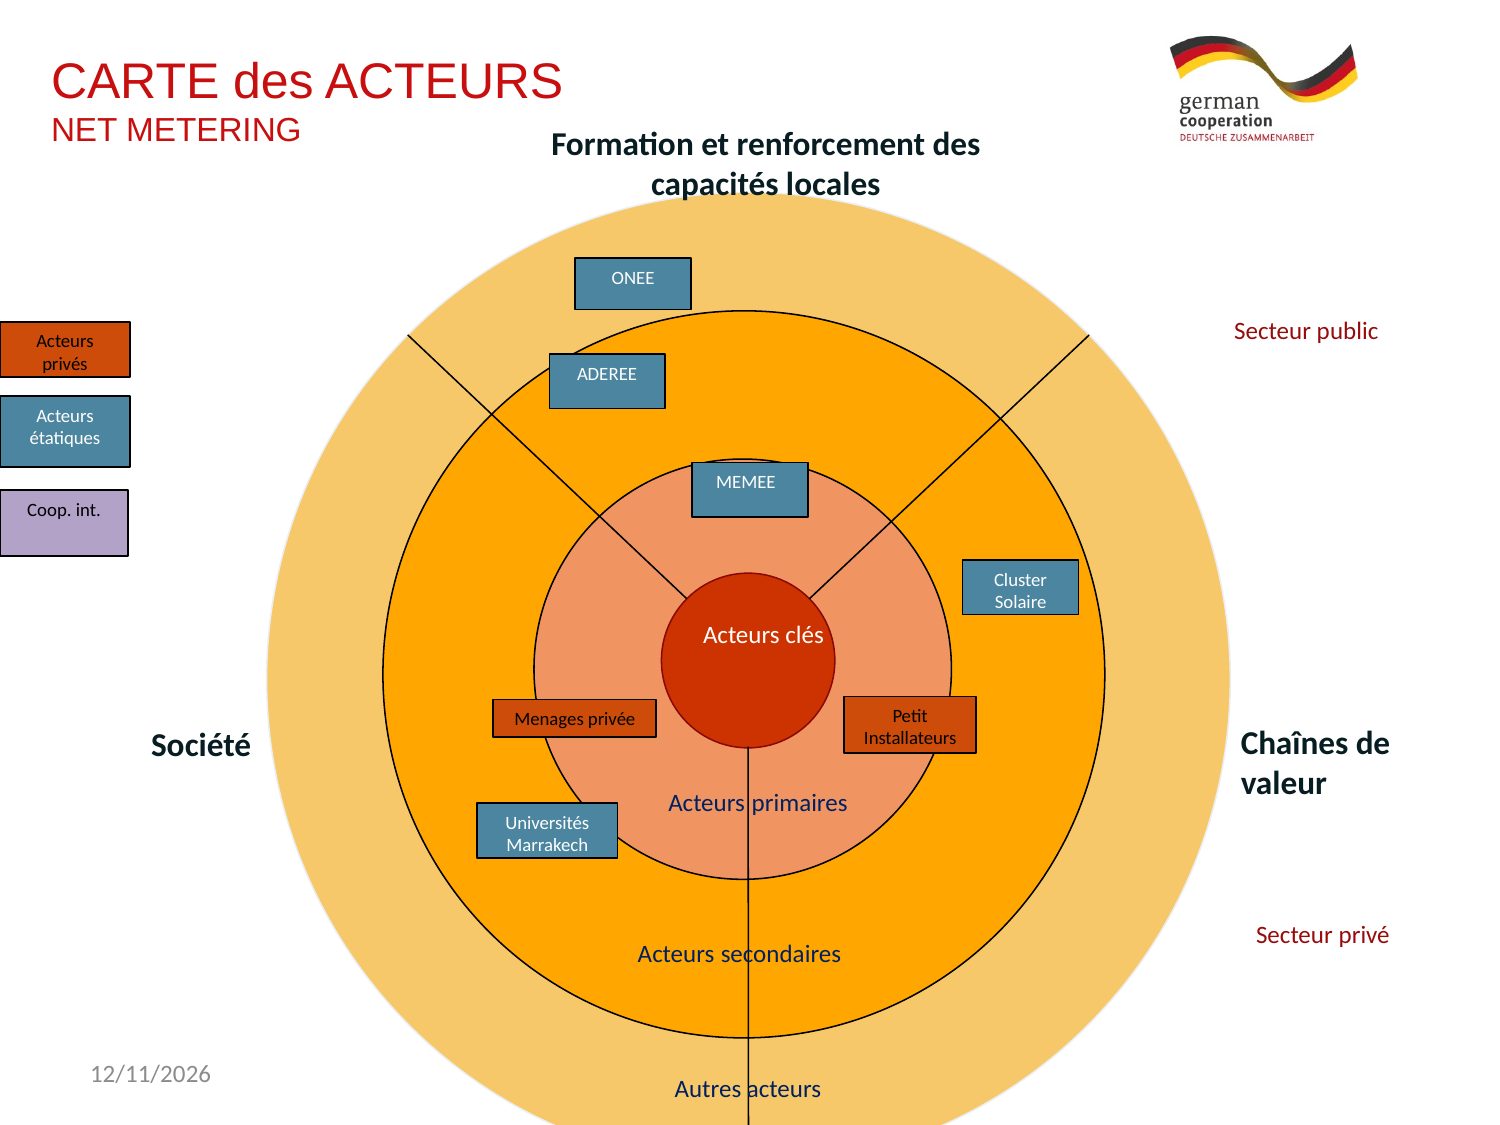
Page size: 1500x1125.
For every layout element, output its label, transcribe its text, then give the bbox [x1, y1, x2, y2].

text_box Secteur privé [1241, 911, 1405, 956]
picture [1127, 30, 1403, 153]
text_box Acteurs étatiques [0, 396, 130, 467]
text_box Coop. int. [0, 489, 128, 556]
text_box Formation et renforcement des capacités locales [518, 114, 1014, 190]
text_box Chaînes de valeur [1235, 713, 1477, 809]
text_box Acteurs privés [0, 321, 130, 377]
text_box Secteur public [1235, 307, 1394, 353]
text_box CARTE des ACTEURS NET METERING [36, 40, 1122, 156]
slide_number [75, 1042, 261, 1103]
text_box Société [136, 715, 261, 771]
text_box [266, 192, 1231, 1125]
